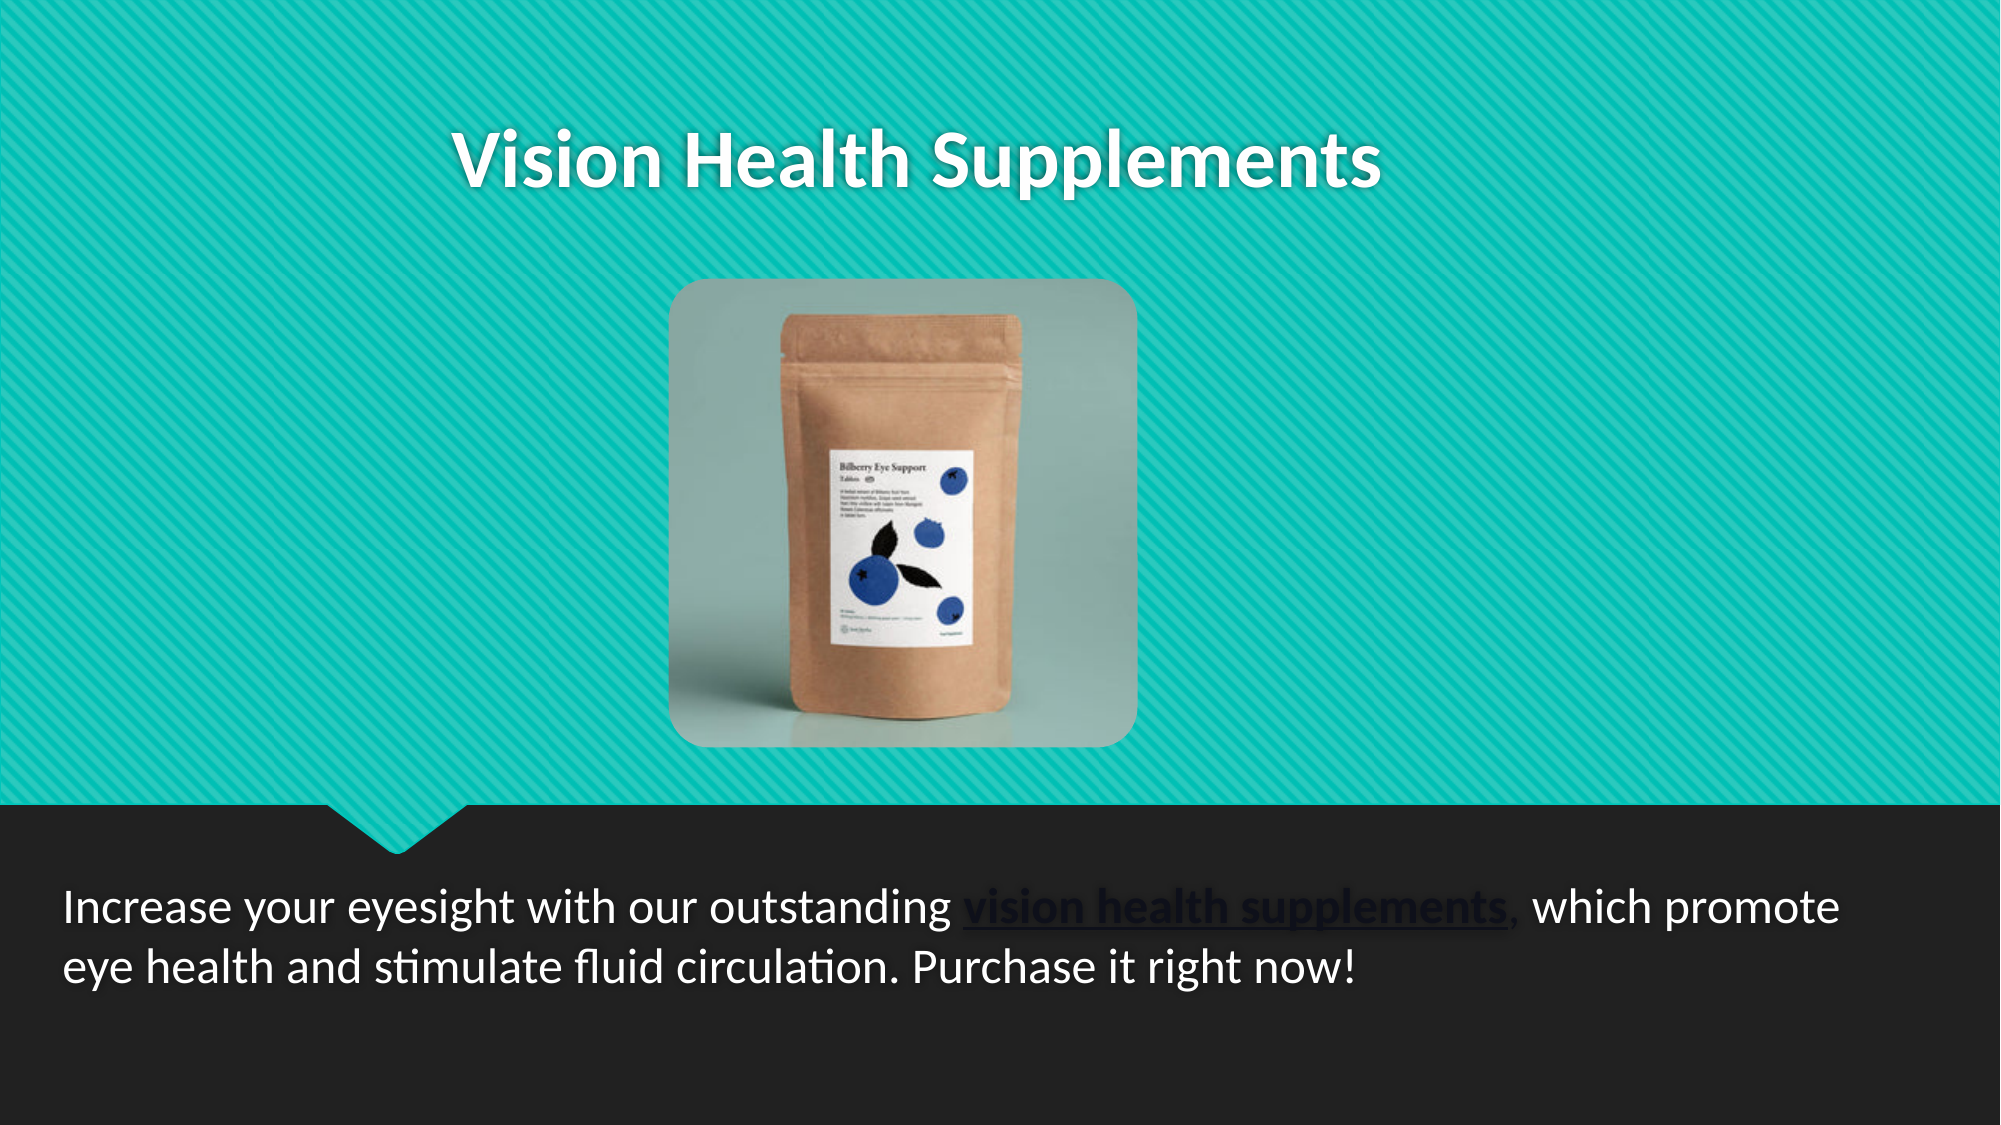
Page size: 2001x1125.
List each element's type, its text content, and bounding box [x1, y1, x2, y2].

picture [668, 278, 1138, 748]
subtitle Increase your eyesight with our outstanding vision health supplements, which promote eye health and stimulate fluid circulation. Purchase it right now! [47, 866, 1884, 1043]
title Vision Health Supplements [436, 66, 1432, 212]
